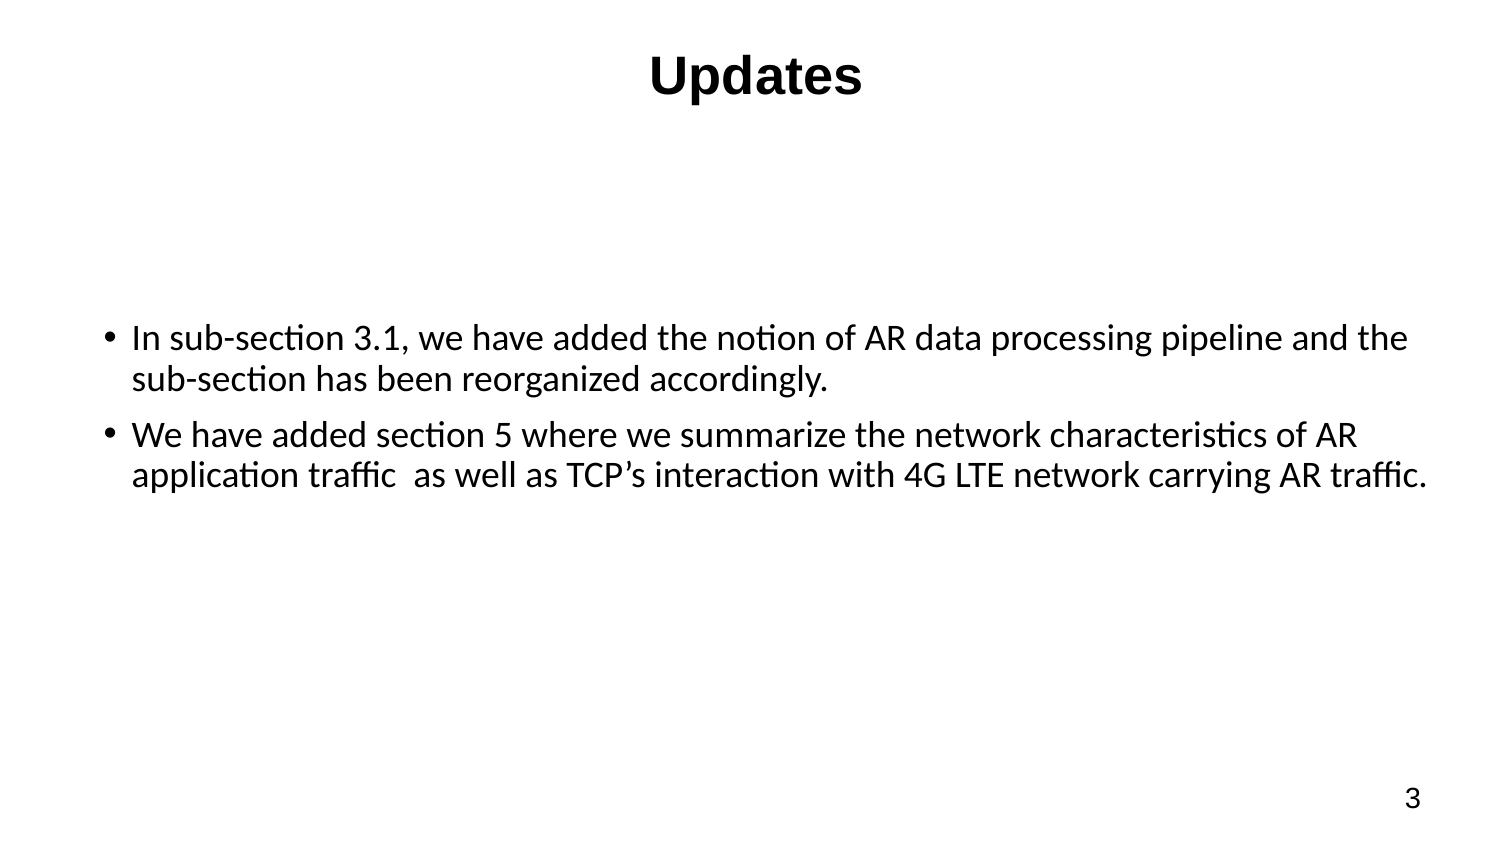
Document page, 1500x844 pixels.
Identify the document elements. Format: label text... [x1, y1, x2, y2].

title Updates [58, 15, 1456, 110]
slide_number 3 [1389, 764, 1480, 830]
text_box In sub-section 3.1, we have added the notion of AR data processing pipeline and the sub-section has been reorganized accordingly. We have added section 5 where we summarize the network characteristics of AR application traffic as well as TCP’s interaction with 4G LTE network carrying AR traffic. [88, 310, 1470, 405]
